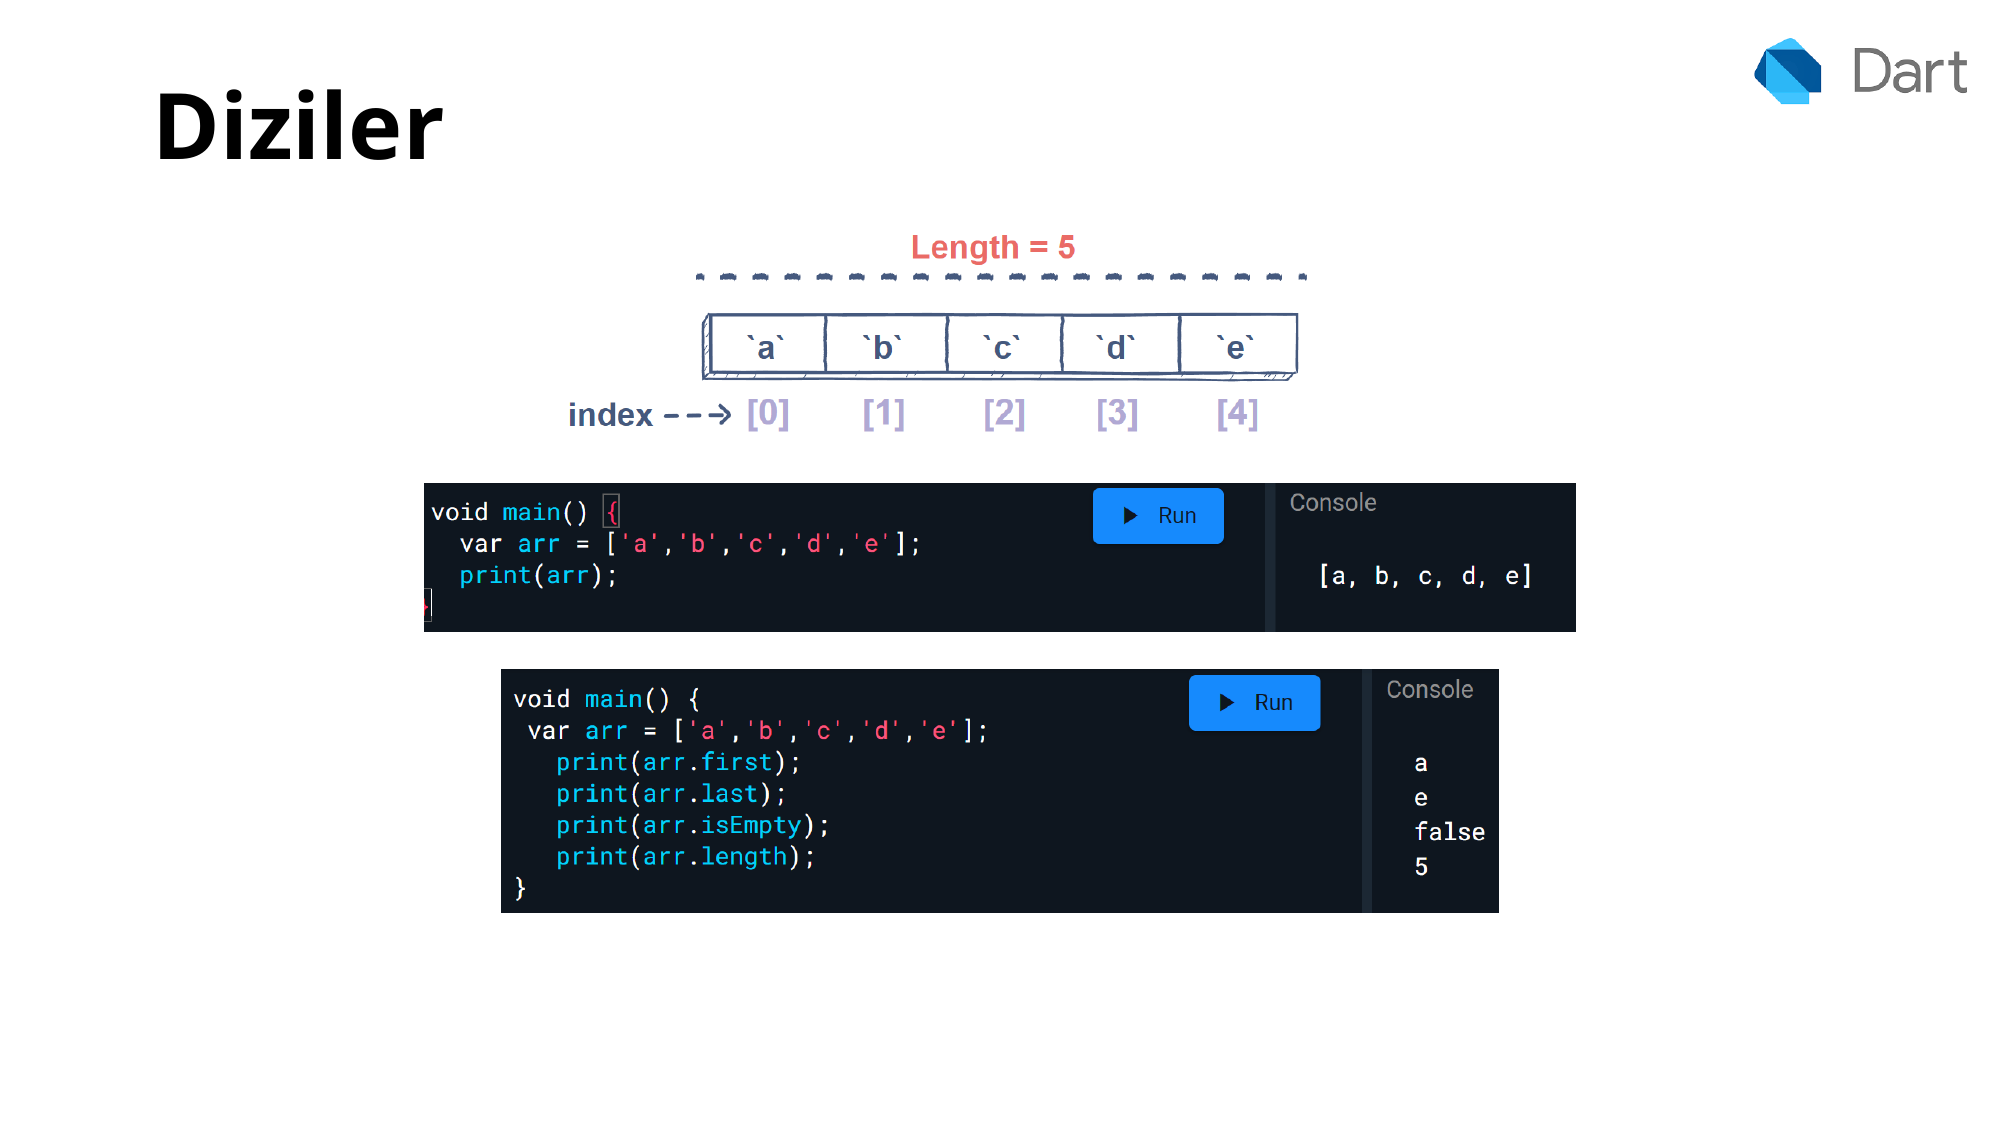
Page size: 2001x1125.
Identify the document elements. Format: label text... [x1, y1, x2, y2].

title Diziler [137, 59, 1863, 199]
picture [1749, 9, 1972, 133]
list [500, 669, 1499, 913]
picture [424, 483, 1576, 632]
picture [561, 222, 1318, 446]
